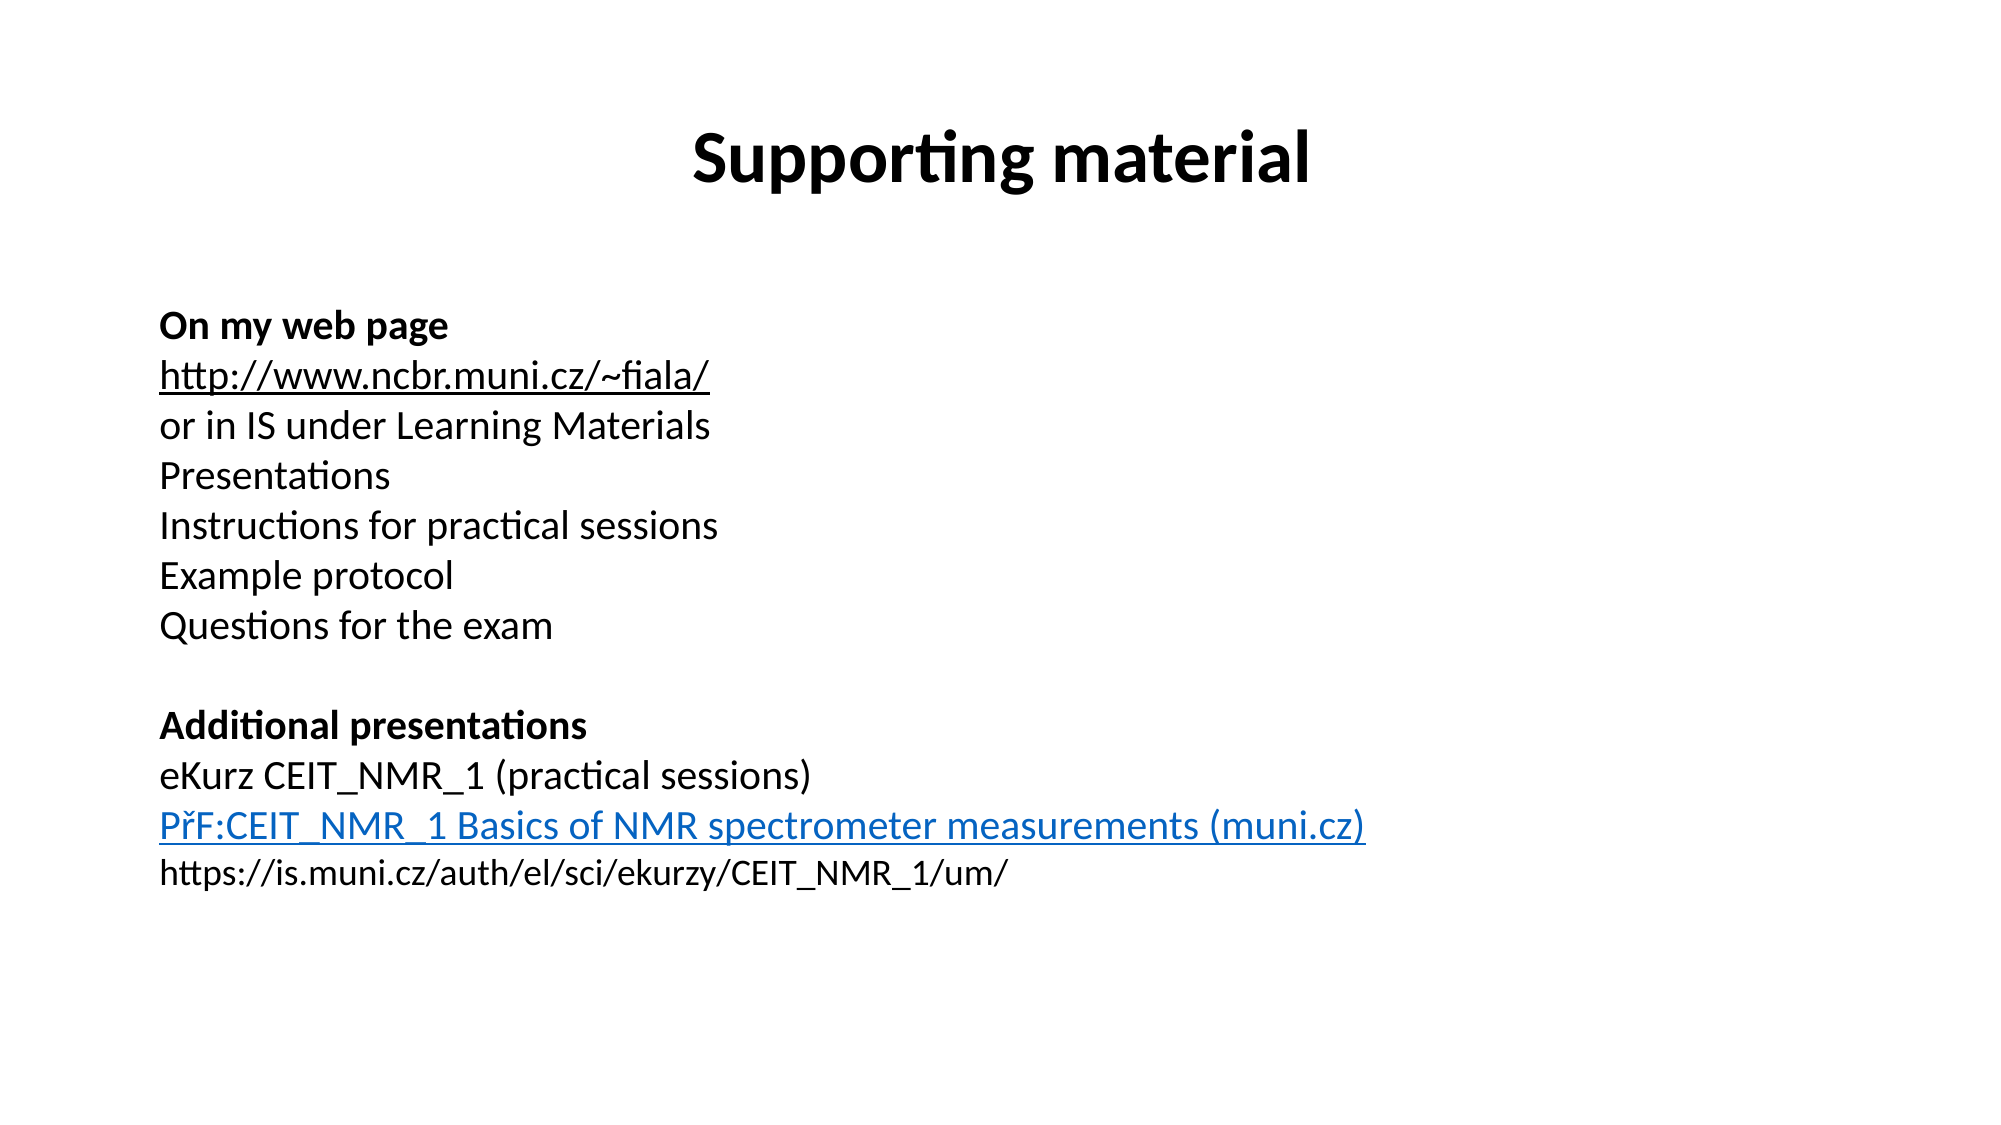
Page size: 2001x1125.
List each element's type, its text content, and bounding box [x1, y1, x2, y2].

text_box Supporting material On my web page http://www.ncbr.muni.cz/~fiala/ or in IS under Learning Materials Presentations Instructions for practical sessions Example protocol Questions for the exam Additional presentations eKurz CEIT_NMR_1 (practical sessions) PřF:CEIT_NMR_1 Basics of NMR spectrometer measurements (muni.cz) https://is.muni.cz/auth/el/sci/ekurzy/CEIT_NMR_1/um/ [144, 100, 1861, 1101]
